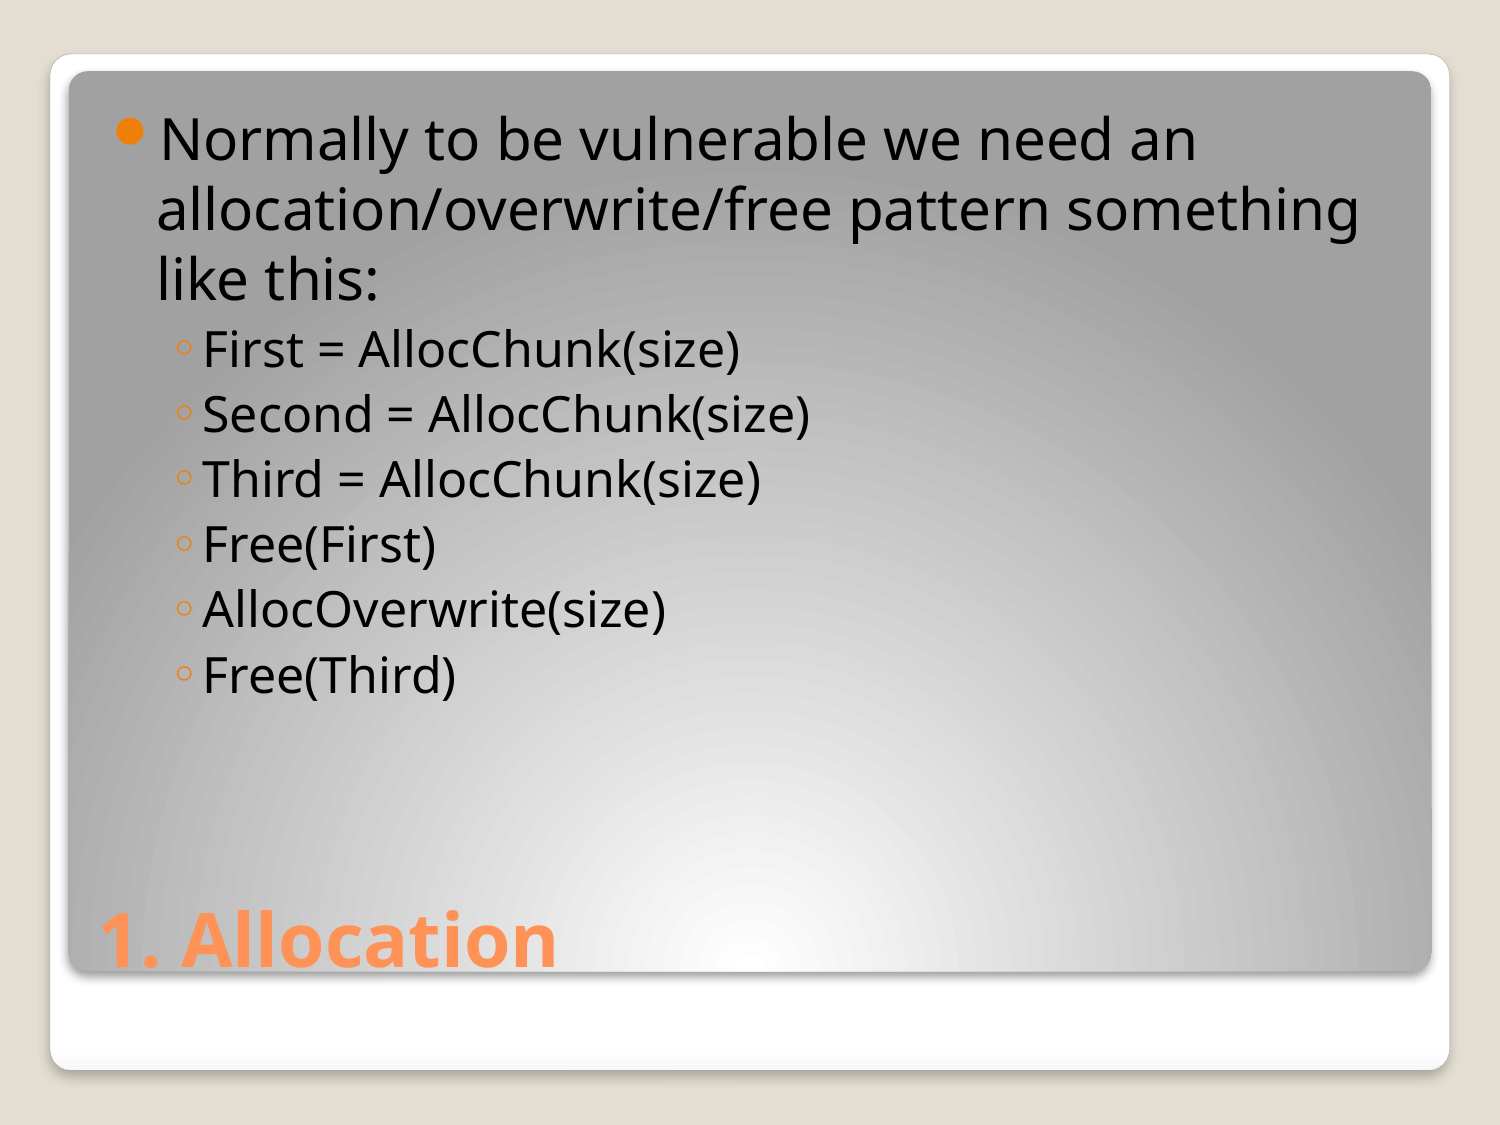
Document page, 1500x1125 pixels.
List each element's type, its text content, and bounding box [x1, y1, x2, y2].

title 1. Allocation [82, 817, 1425, 990]
list Normally to be vulnerable we need an allocation/overwrite/free pattern something like this: First = AllocChunk(size) Second = AllocChunk(size) Third = AllocChunk(size) Free(First) AllocOverwrite(size) Free(Third) [82, 86, 1425, 774]
